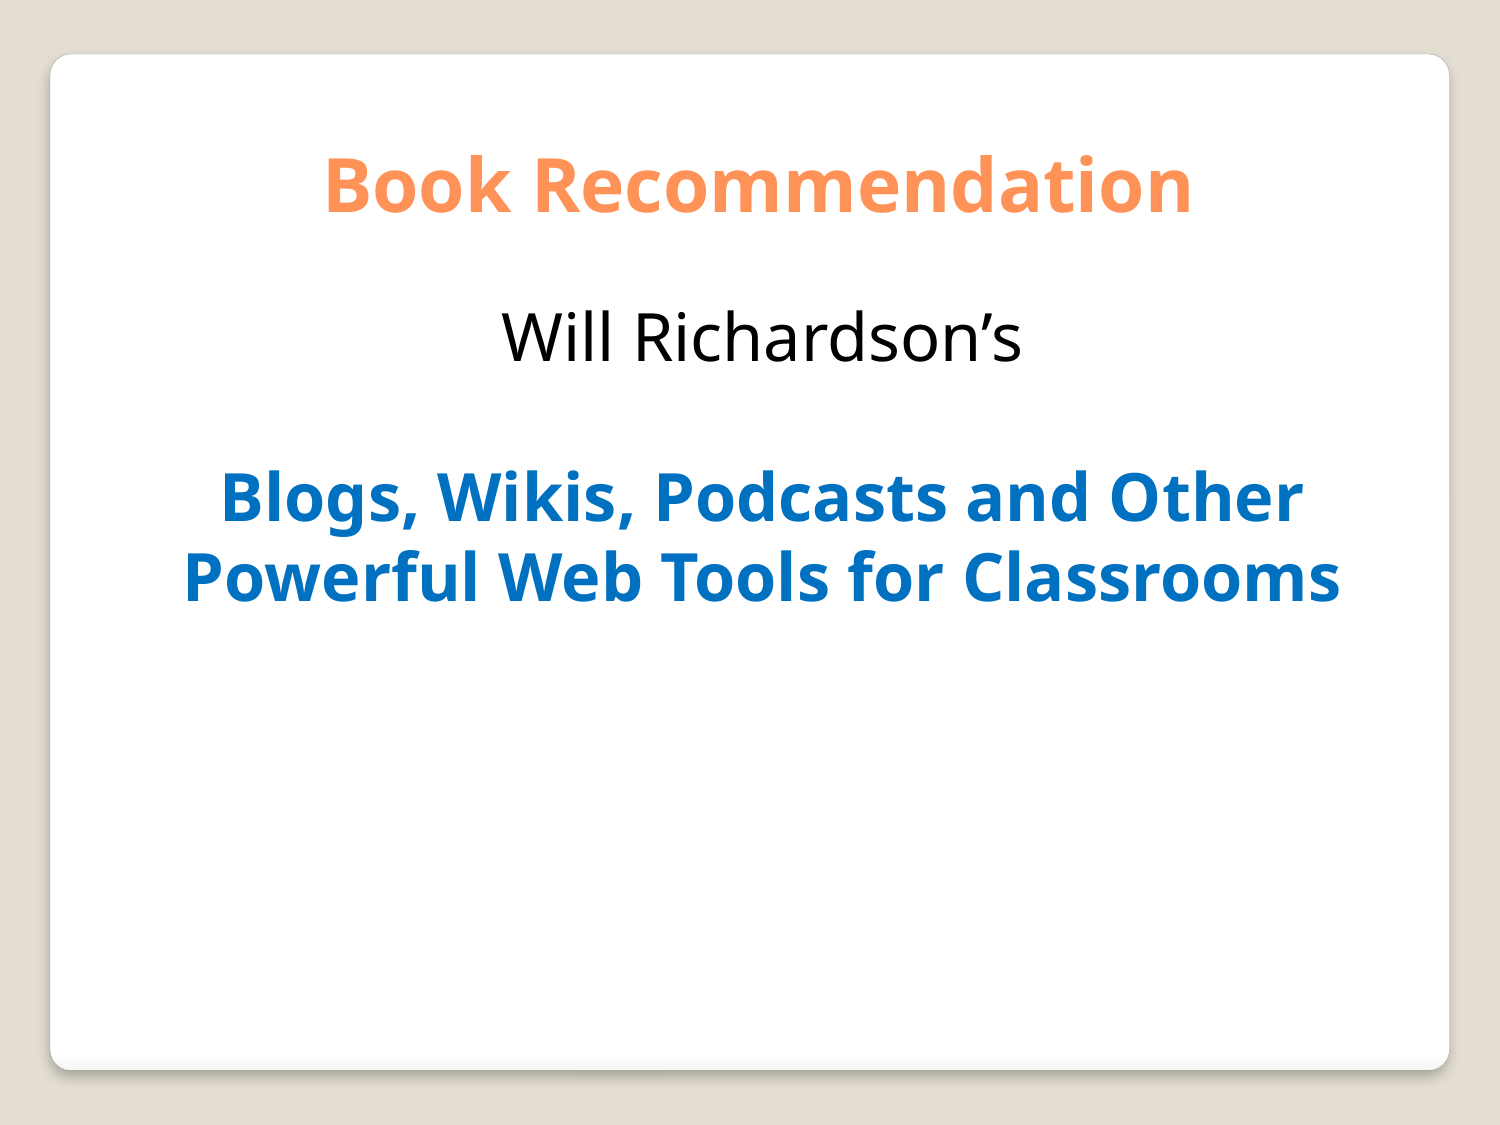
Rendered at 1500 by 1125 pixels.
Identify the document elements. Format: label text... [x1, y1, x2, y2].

text_box Will Richardson’s Blogs, Wikis, Podcasts and Other Powerful Web Tools for Classrooms [75, 287, 1450, 702]
text_box Book Recommendation [87, 62, 1430, 236]
